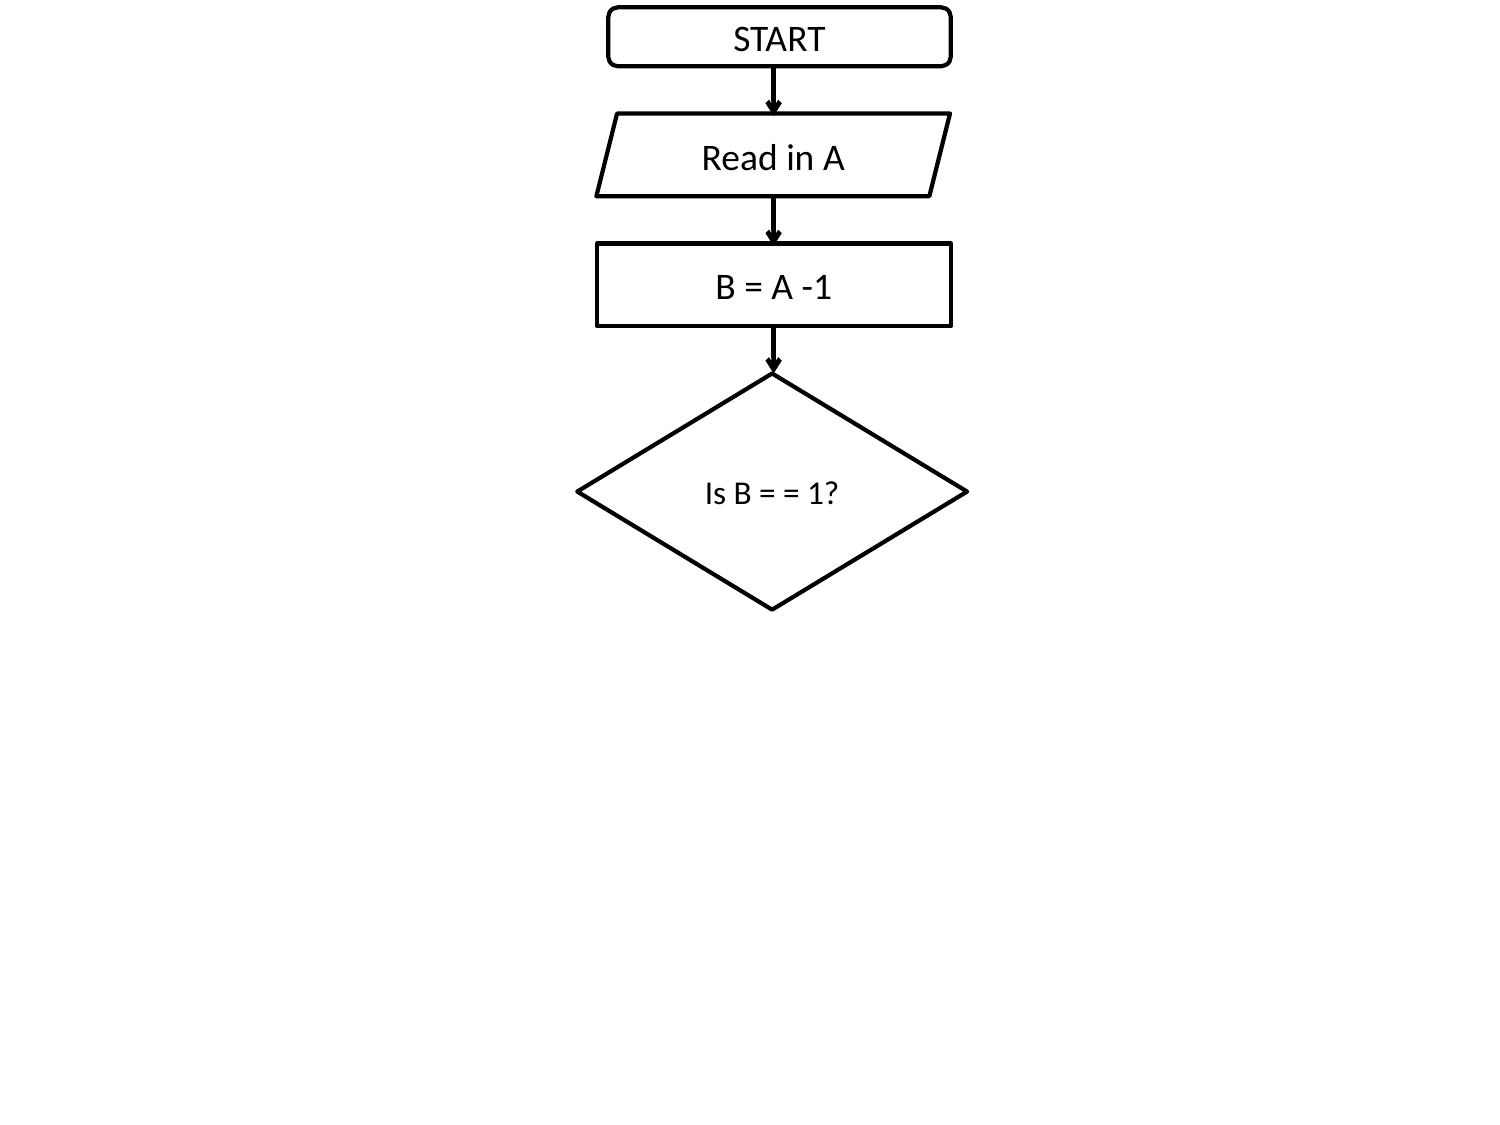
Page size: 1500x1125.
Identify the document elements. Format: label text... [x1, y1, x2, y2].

text_box START [606, 5, 953, 69]
text_box Read in A [594, 111, 953, 199]
text_box B = A -1 [595, 241, 953, 328]
text_box Is B = = 1? [575, 372, 970, 612]
